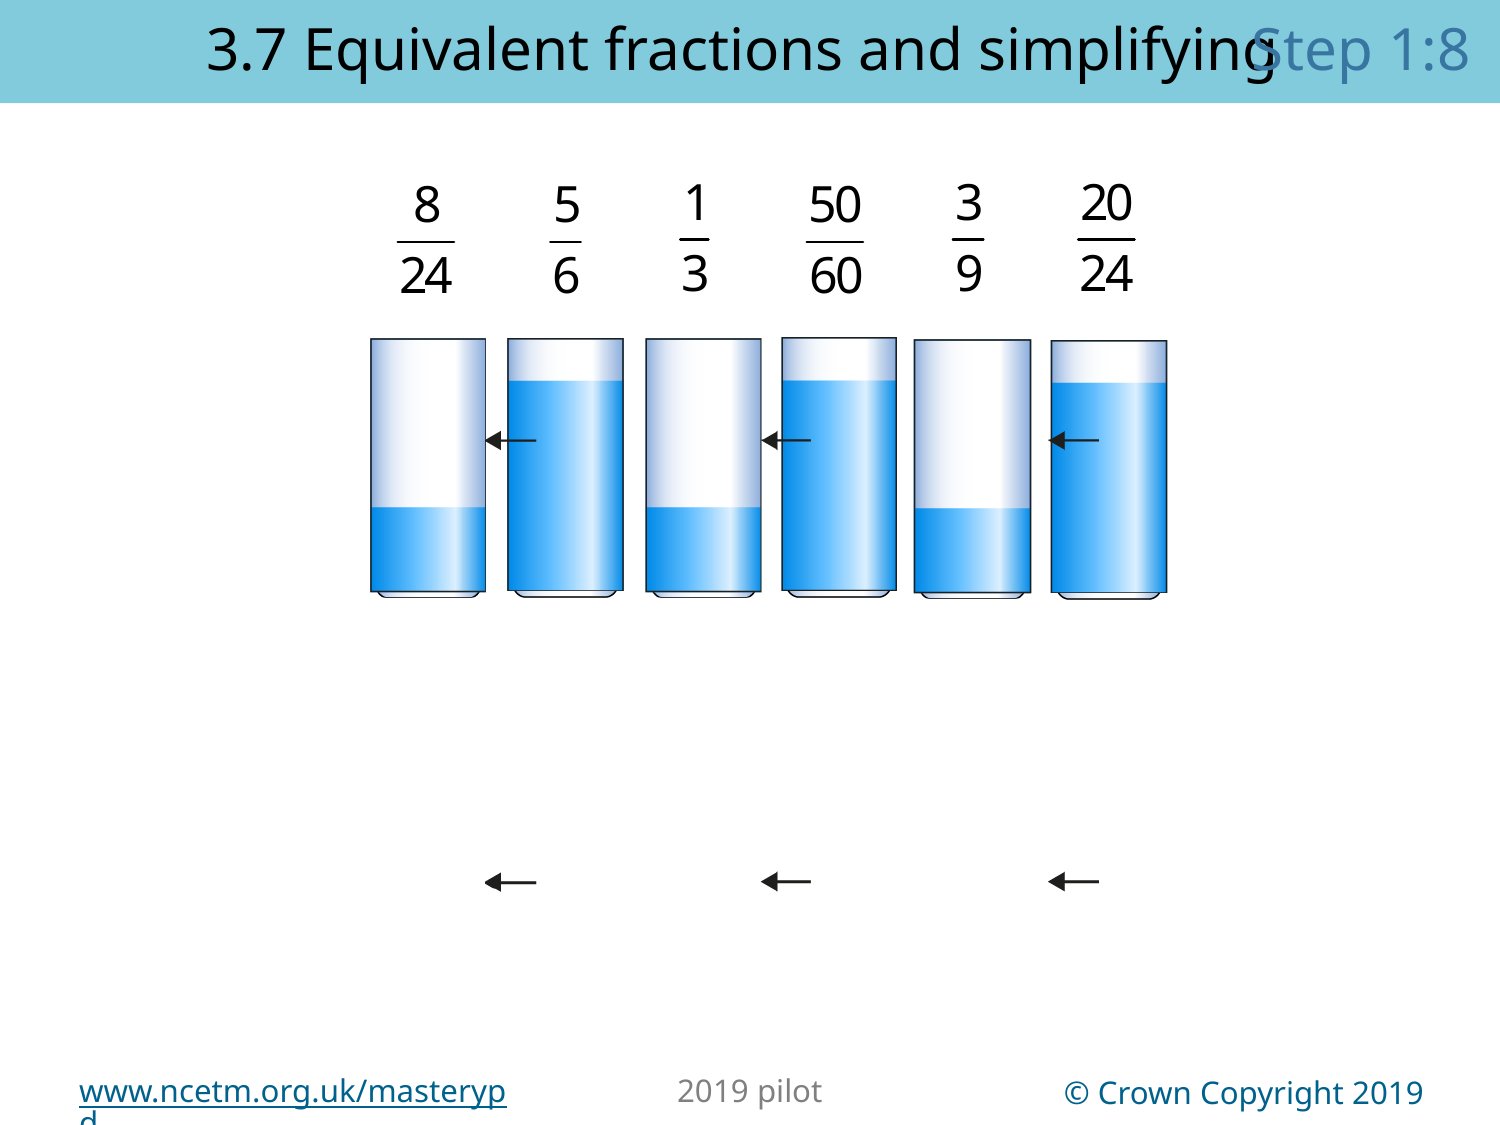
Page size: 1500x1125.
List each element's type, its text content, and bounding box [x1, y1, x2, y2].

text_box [802, 179, 870, 301]
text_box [1074, 177, 1141, 296]
picture [639, 327, 901, 999]
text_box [948, 177, 989, 298]
picture [910, 328, 1034, 621]
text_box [676, 177, 714, 298]
list Step 1:8 [0, 0, 1500, 104]
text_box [545, 179, 586, 301]
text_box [393, 179, 461, 299]
picture [363, 327, 625, 1000]
picture [1047, 340, 1170, 999]
